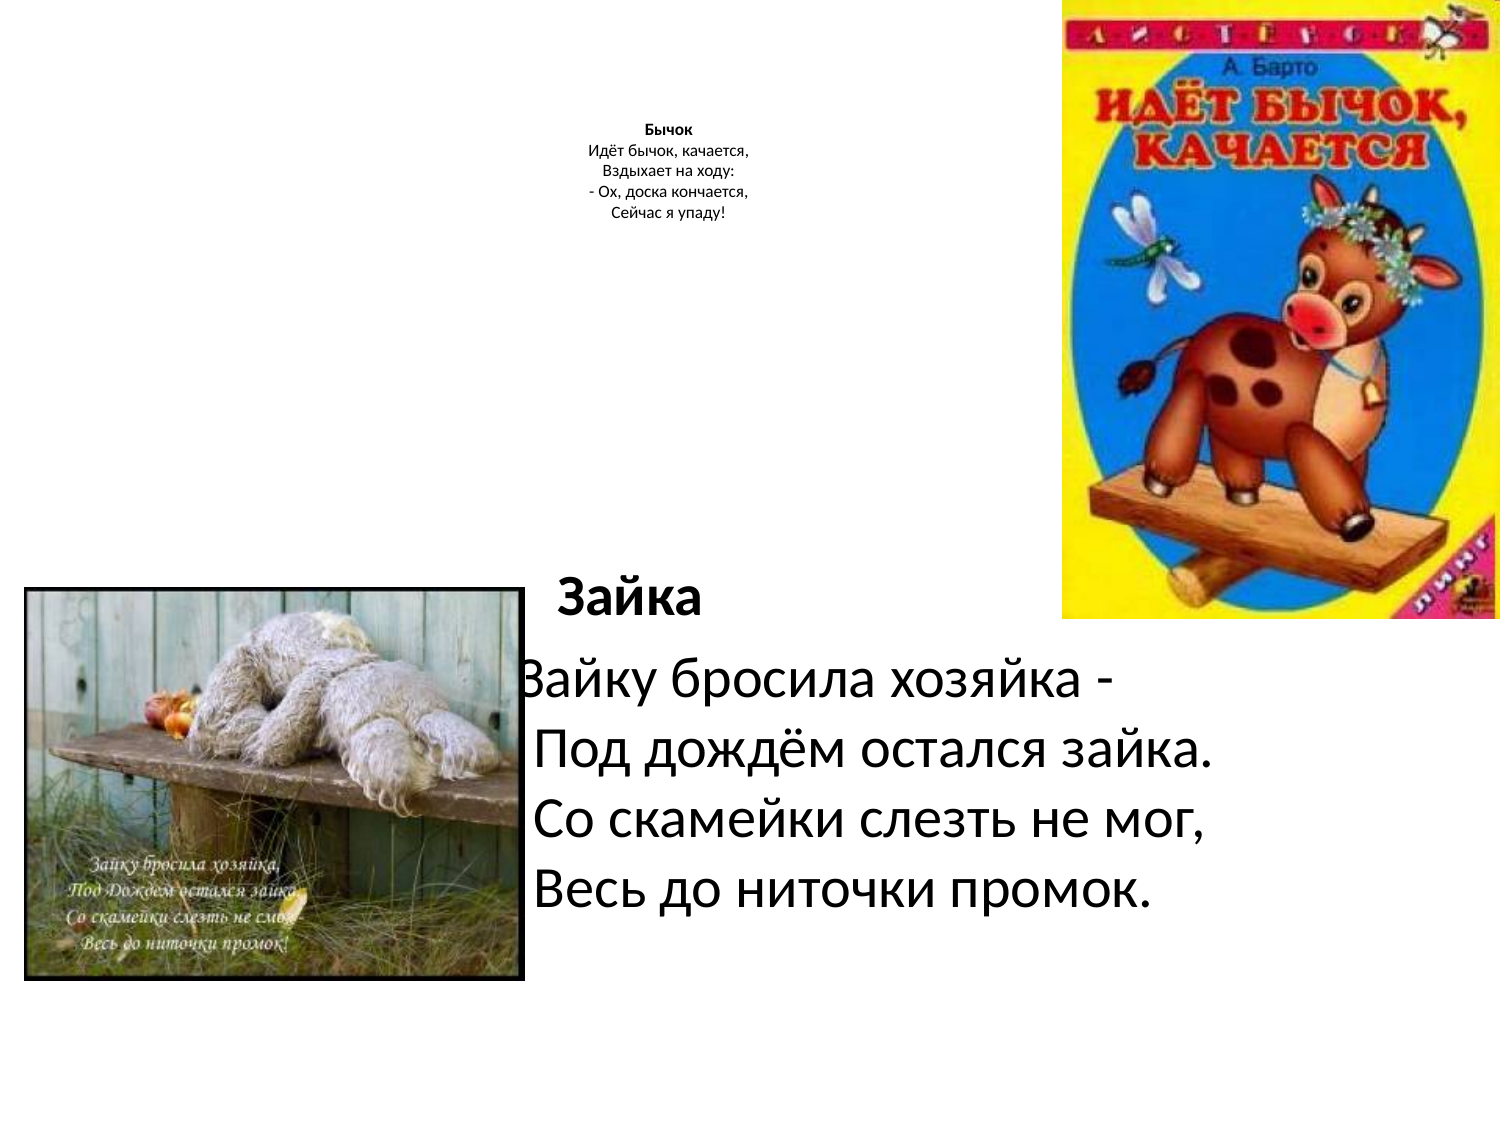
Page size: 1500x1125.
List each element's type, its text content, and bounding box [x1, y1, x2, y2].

picture [24, 587, 526, 982]
title Бычок Идёт бычок, качается, Вздыхает на ходу: - Ох, доска кончается, Сейчас я упаду! [75, 45, 1057, 233]
list Зайка Зайку бросила хозяйка - Под дождём остался зайка. Со скамейки слезть не мог, Весь до ниточки промок. [462, 549, 1375, 1080]
picture [1062, 0, 1500, 619]
